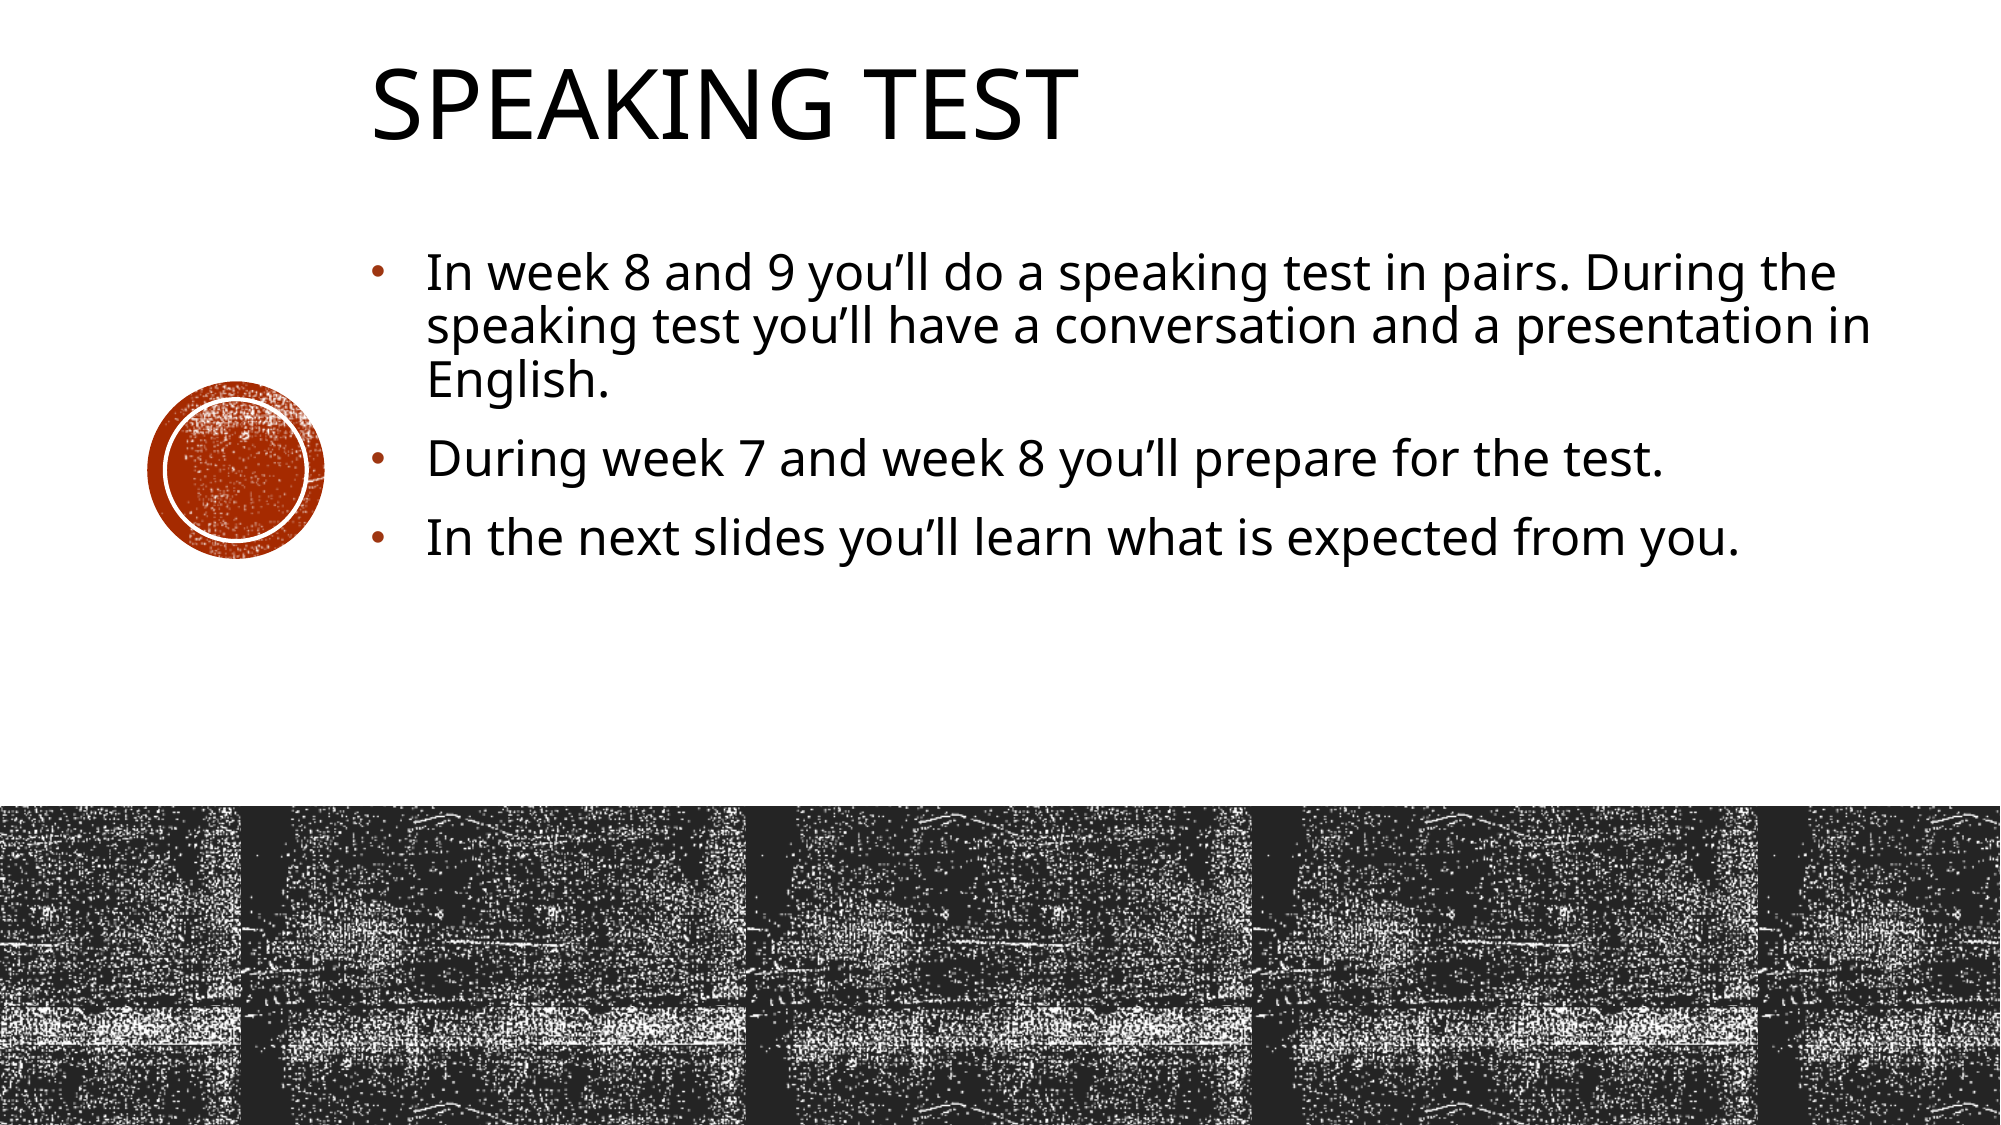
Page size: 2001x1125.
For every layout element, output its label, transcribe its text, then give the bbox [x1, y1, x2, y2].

text_box In week 8 and 9 you’ll do a speaking test in pairs. During the speaking test you’ll have a conversation and a presentation in English. During week 7 and week 8 you’ll prepare for the test. In the next slides you’ll learn what is expected from you. [355, 239, 1950, 750]
title Speaking test [355, 56, 1927, 166]
